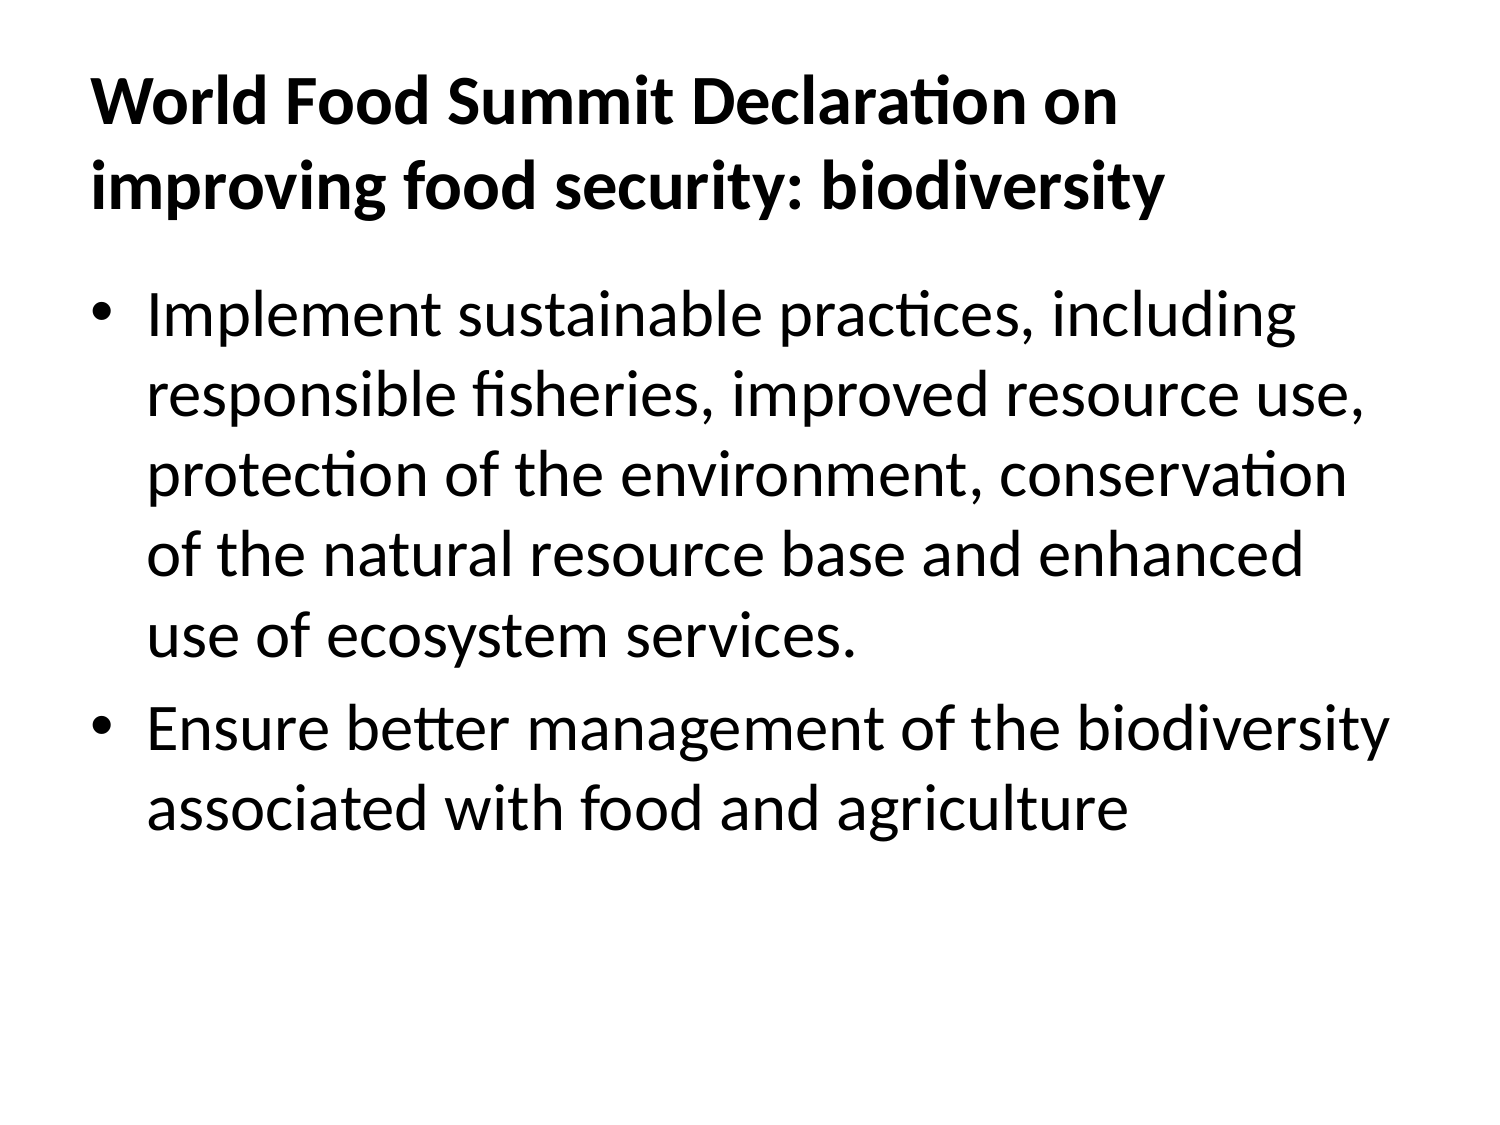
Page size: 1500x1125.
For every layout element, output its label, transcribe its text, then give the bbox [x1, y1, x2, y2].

list Implement sustainable practices, including responsible fisheries, improved resource use, protection of the environment, conservation of the natural resource base and enhanced use of ecosystem services. Ensure better management of the biodiversity associated with food and agriculture [75, 262, 1425, 1005]
title World Food Summit Declaration on improving food security: biodiversity [75, 45, 1425, 233]
